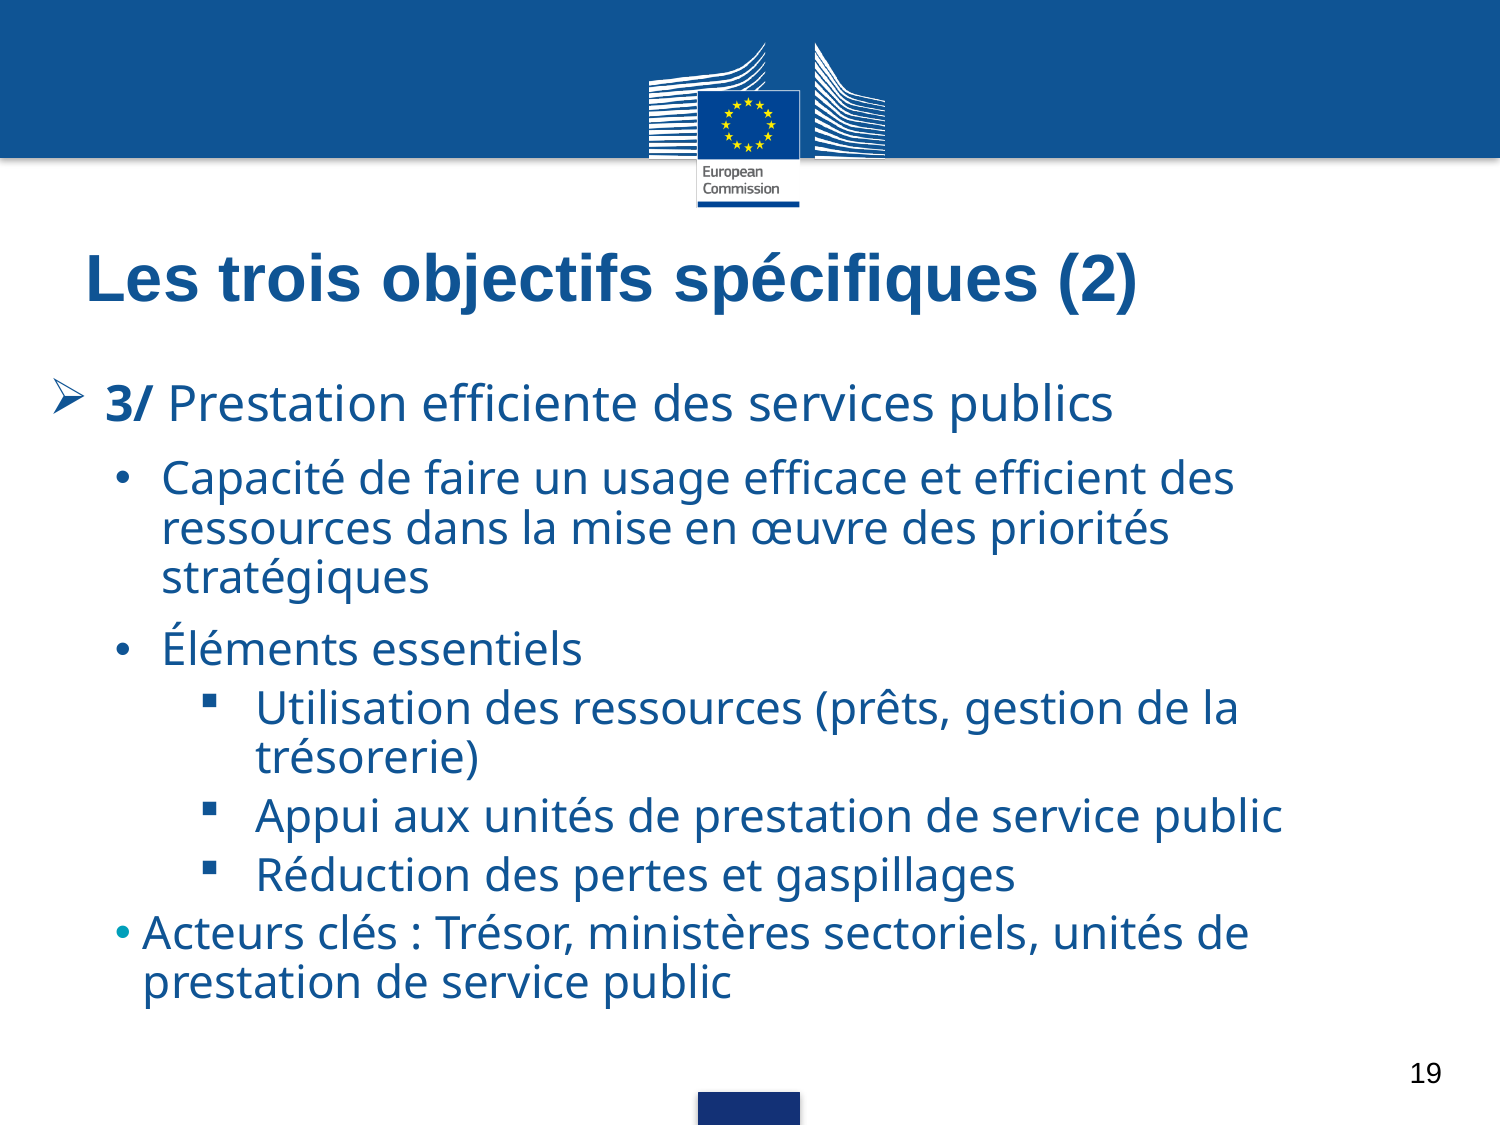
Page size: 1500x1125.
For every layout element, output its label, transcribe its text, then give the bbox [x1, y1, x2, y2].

list 3/ Prestation efficiente des services publics Capacité de faire un usage efficace et efficient des ressources dans la mise en œuvre des priorités stratégiques Éléments essentiels Utilisation des ressources (prêts, gestion de la trésorerie) Appui aux unités de prestation de service public Réduction des pertes et gaspillages Acteurs clés : Trésor, ministères sectoriels, unités de prestation de service public [33, 290, 1385, 846]
title Les trois objectifs spécifiques (2) [70, 198, 1500, 351]
slide_number 19 [1394, 1046, 1500, 1125]
picture [649, 42, 885, 198]
